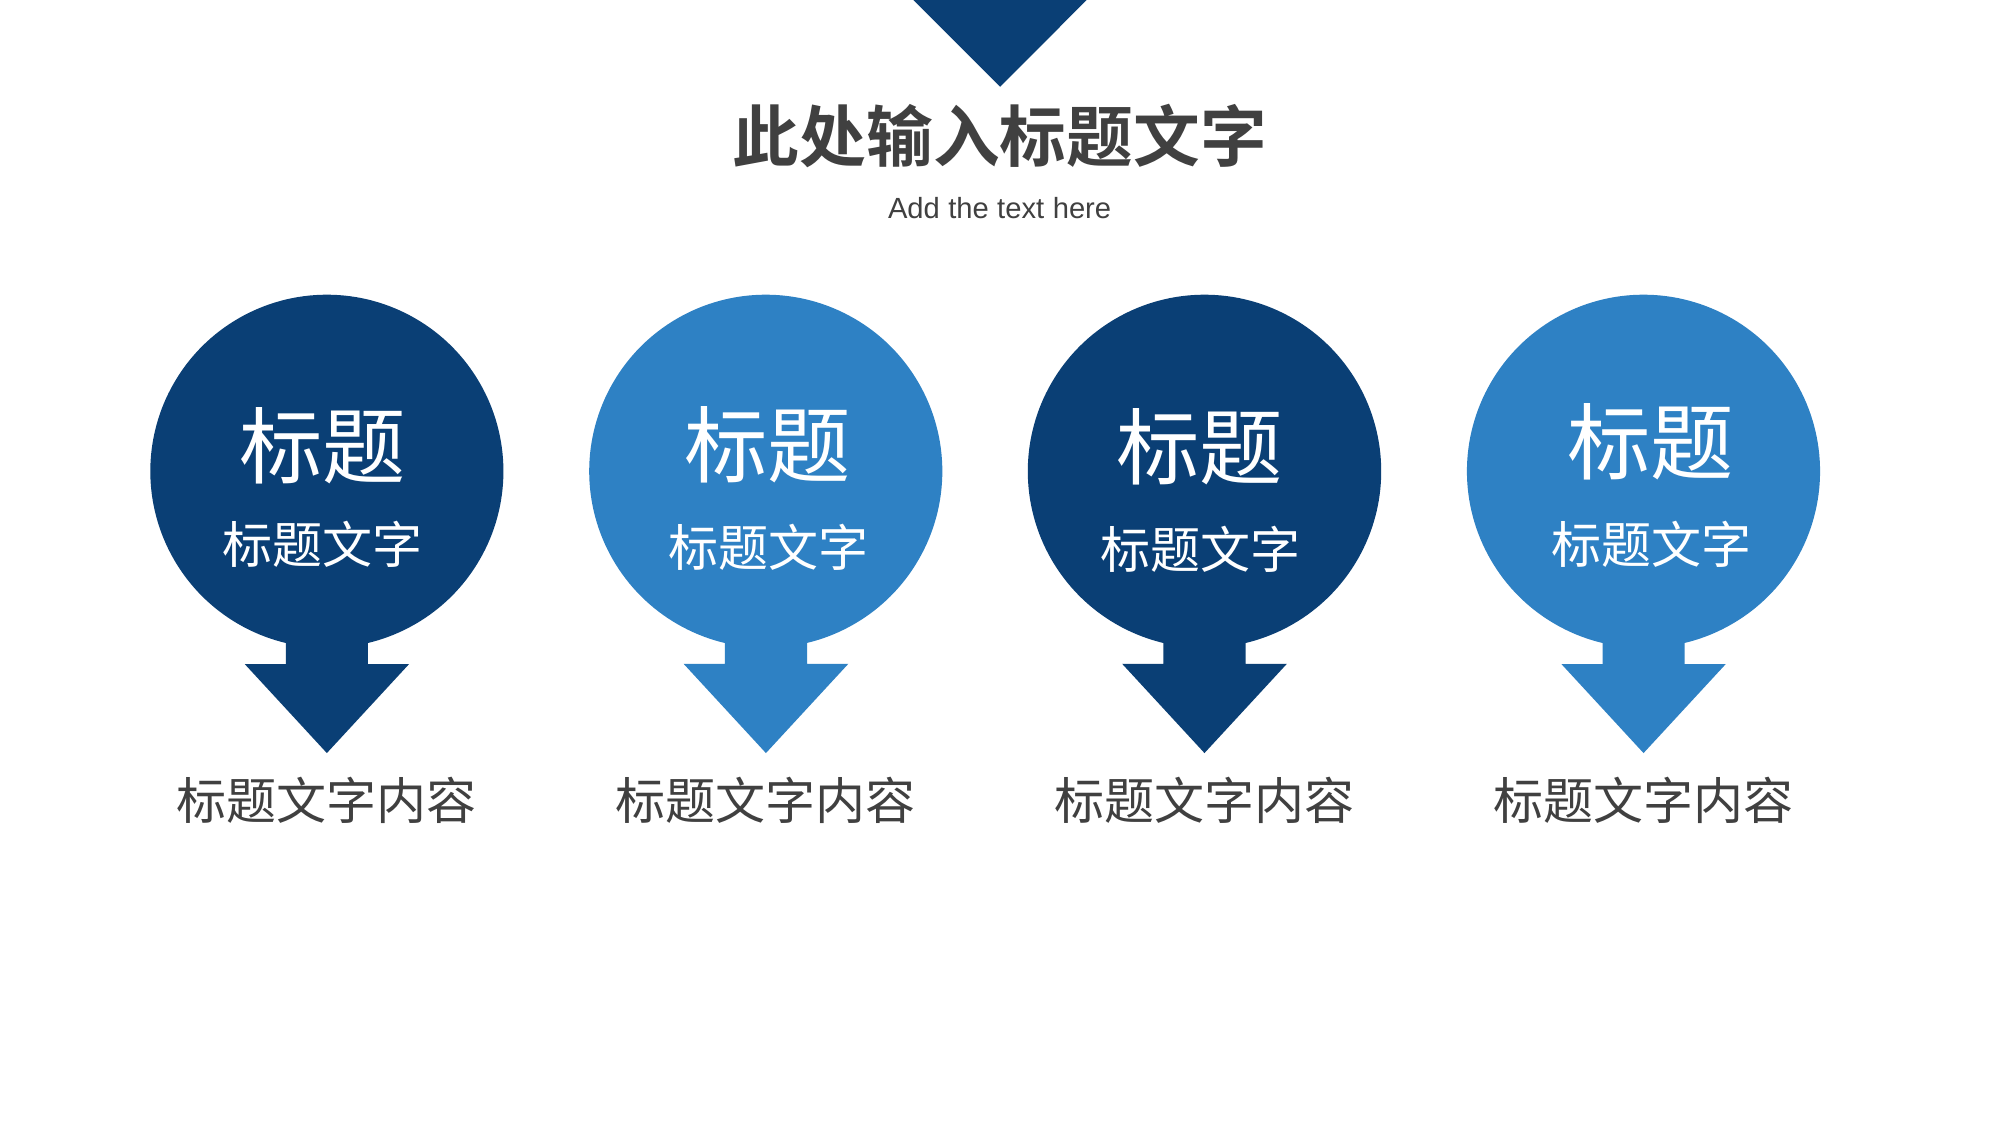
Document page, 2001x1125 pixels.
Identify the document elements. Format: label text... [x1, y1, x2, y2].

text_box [145, 294, 504, 839]
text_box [1022, 294, 1382, 839]
text_box 此处输入标题文字 [403, 96, 1597, 183]
text_box Add the text here [403, 186, 1597, 233]
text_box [1466, 294, 1828, 839]
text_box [589, 294, 945, 839]
